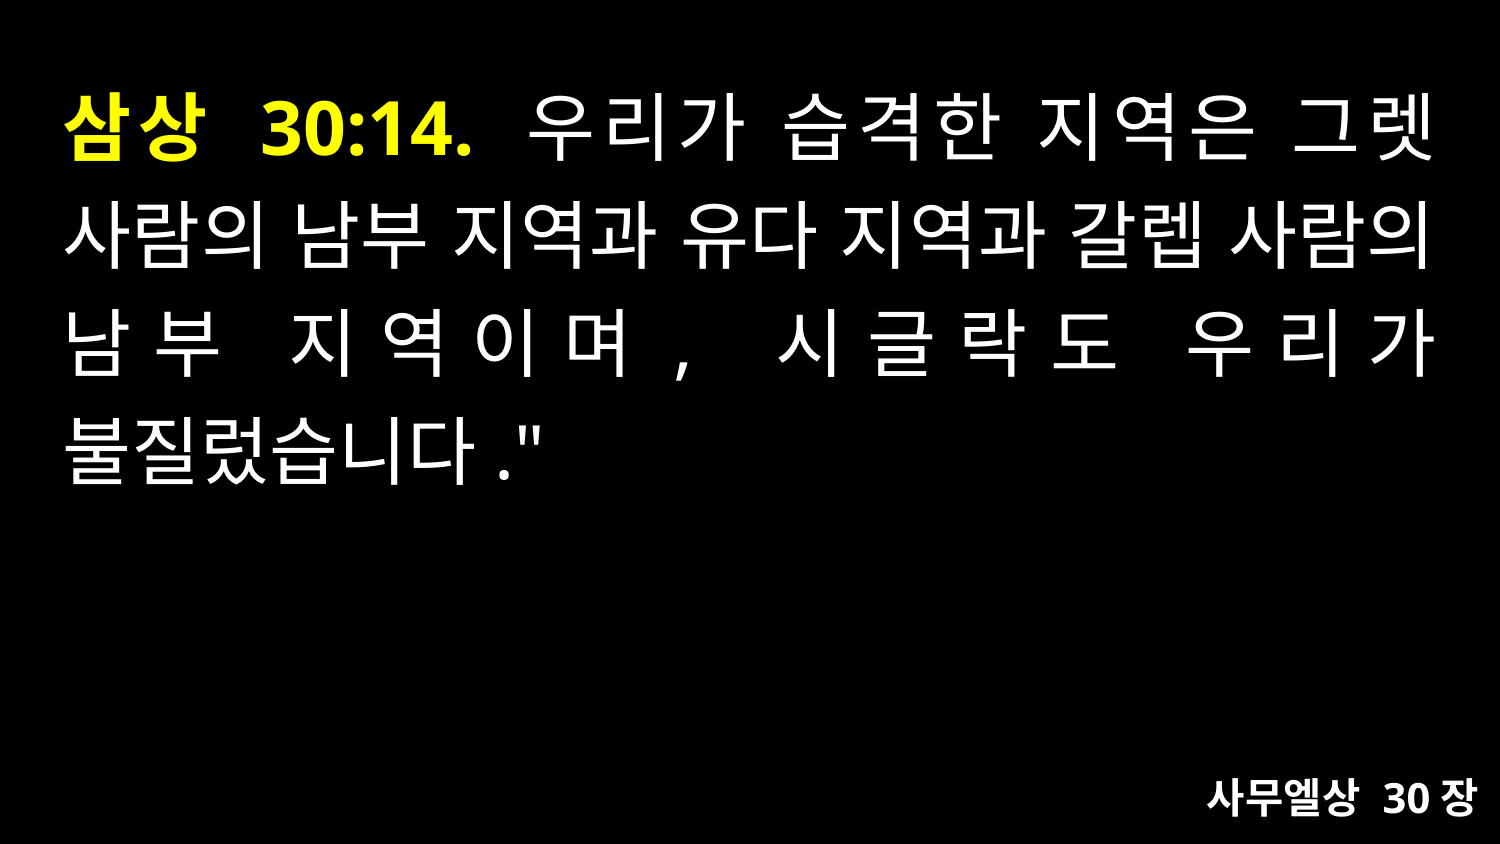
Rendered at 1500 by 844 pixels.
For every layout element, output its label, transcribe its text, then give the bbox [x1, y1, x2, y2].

title 삼상 30:14. 우리가 습격한 지역은 그렛 사람의 남부 지역과 유다 지역과 갈렙 사람의 남부 지역이며, 시글락도 우리가 불질렀습니다." [0, 0, 1500, 844]
subtitle 사무엘상 30장 [916, 770, 1500, 844]
